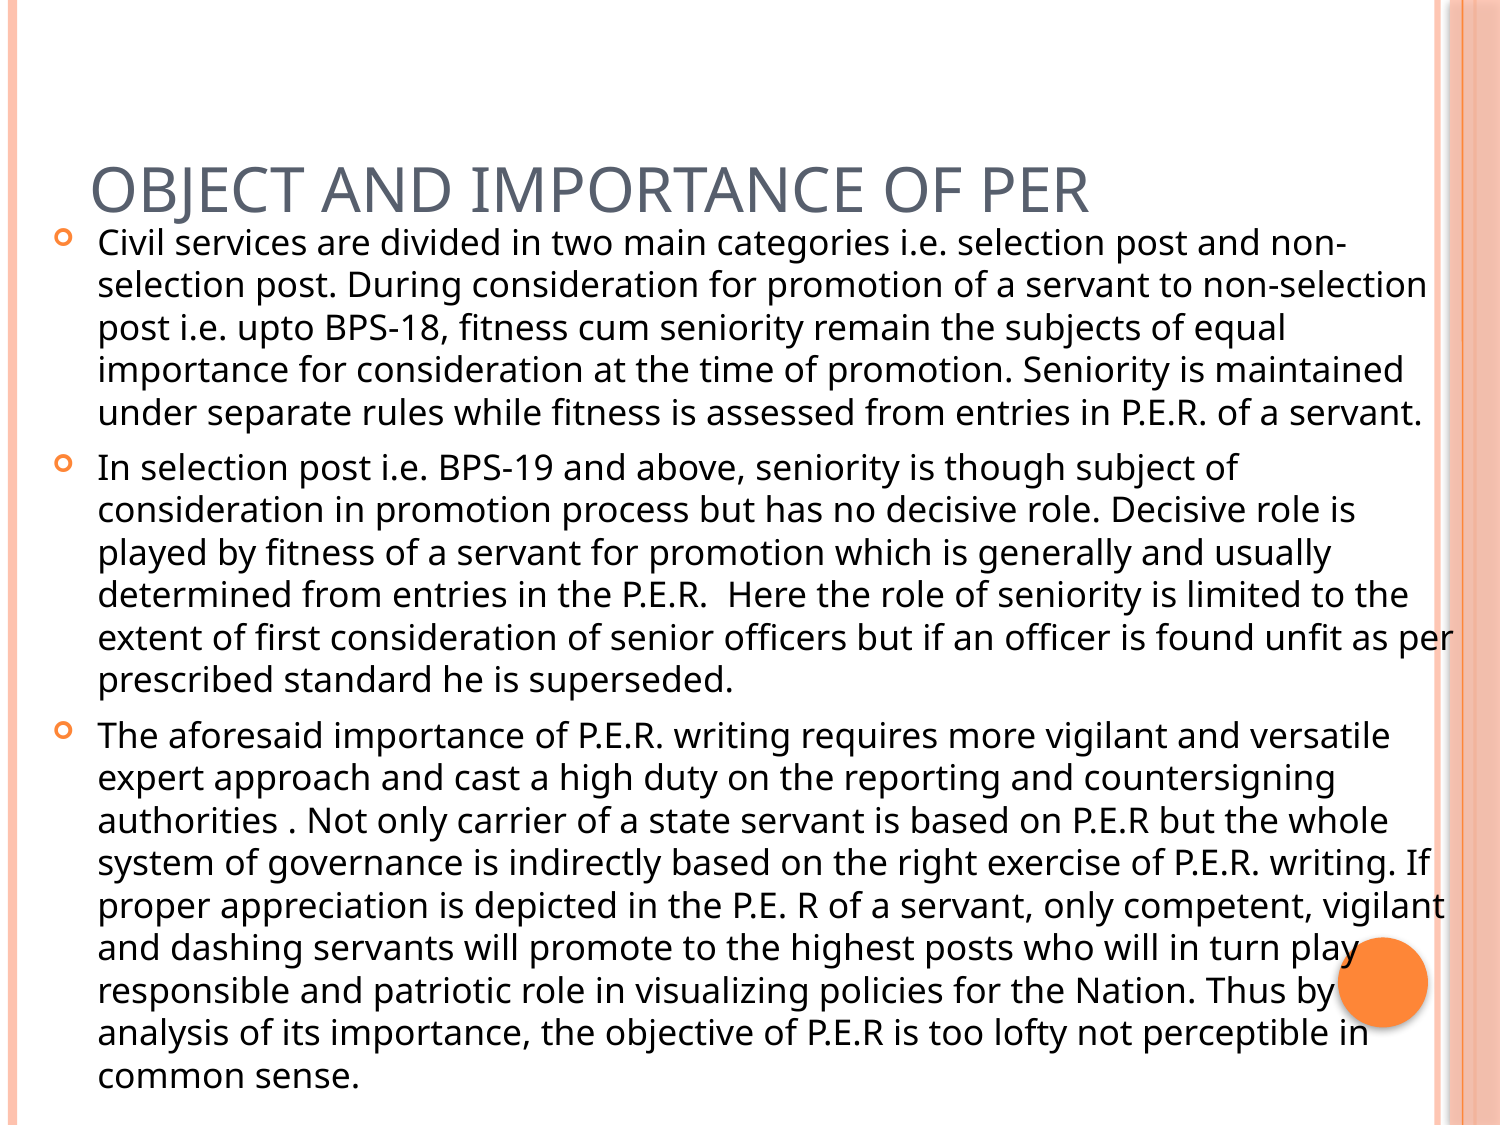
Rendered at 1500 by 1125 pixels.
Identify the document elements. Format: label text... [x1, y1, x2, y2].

title Object and importance of PER [75, 45, 1300, 212]
list Civil services are divided in two main categories i.e. selection post and non-selection post. During consideration for promotion of a servant to non-selection post i.e. upto BPS-18, fitness cum seniority remain the subjects of equal importance for consideration at the time of promotion. Seniority is maintained under separate rules while fitness is assessed from entries in P.E.R. of a servant. In selection post i.e. BPS-19 and above, seniority is though subject of consideration in promotion process but has no decisive role. Decisive role is played by fitness of a servant for promotion which is generally and usually determined from entries in the P.E.R. Here the role of seniority is limited to the extent of first consideration of senior officers but if an officer is found unfit as per prescribed standard he is superseded. The aforesaid importance of P.E.R. writing requires more vigilant and versatile expert approach and cast a high duty on the reporting and countersigning authorities . Not only carrier of a state servant is based on P.E.R but the whole system of governance is indirectly based on the right exercise of P.E.R. writing. If proper appreciation is depicted in the P.E. R of a servant, only competent, vigilant and dashing servants will promote to the highest posts who will in turn play responsible and patriotic role in visualizing policies for the Nation. Thus by analysis of its importance, the objective of P.E.R is too lofty not perceptible in common sense. [37, 212, 1475, 1025]
